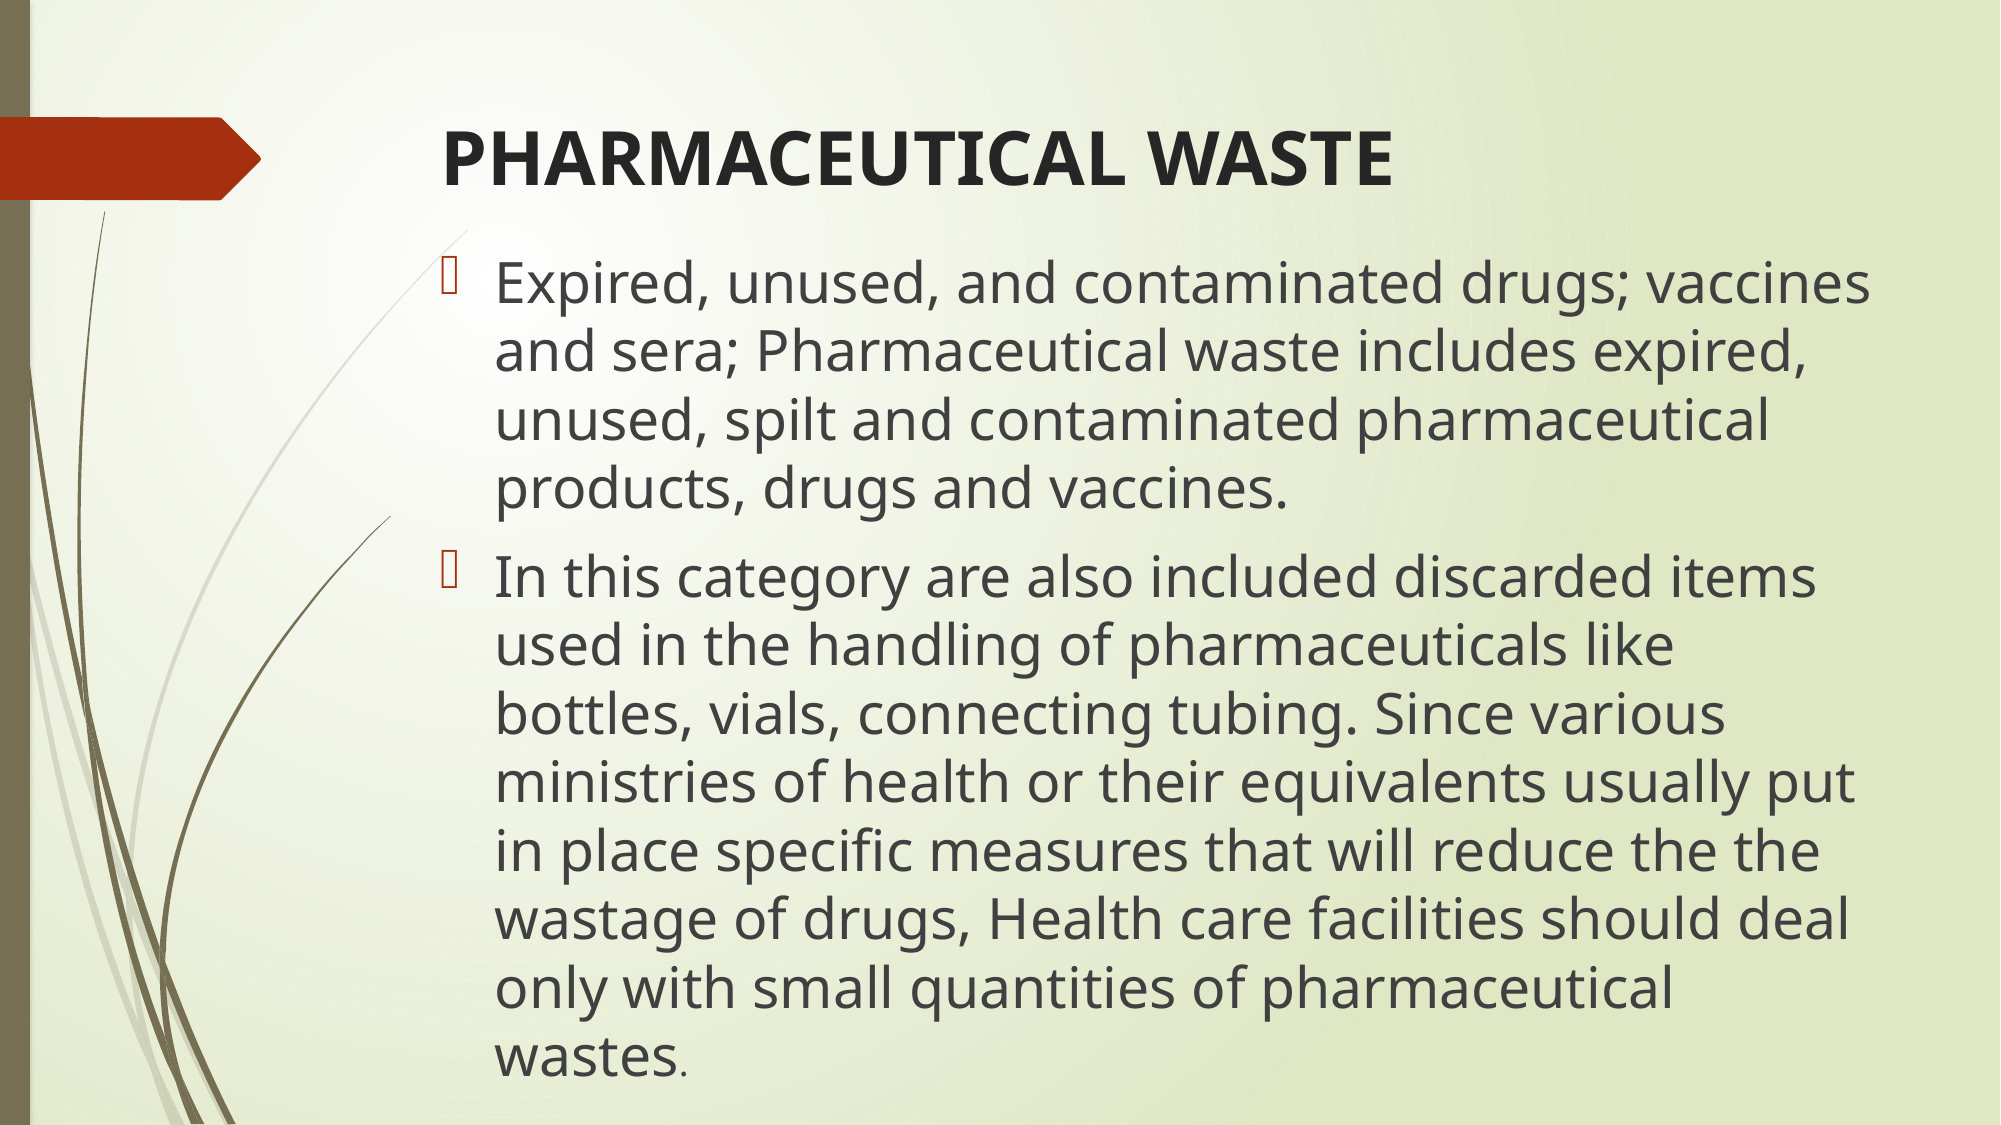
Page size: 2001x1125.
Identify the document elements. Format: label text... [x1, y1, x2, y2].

list Expired, unused, and contaminated drugs; vaccines and sera; Pharmaceutical waste includes expired, unused, spilt and contaminated pharmaceutical products, drugs and vaccines. In this category are also included discarded items used in the handling of pharmaceuticals like bottles, vials, connecting tubing. Since various ministries of health or their equivalents usually put in place specific measures that will reduce the the wastage of drugs, Health care facilities should deal only with small quantities of pharmaceutical wastes. [424, 238, 1888, 1099]
title PHARMACEUTICAL WASTE [425, 102, 1888, 220]
